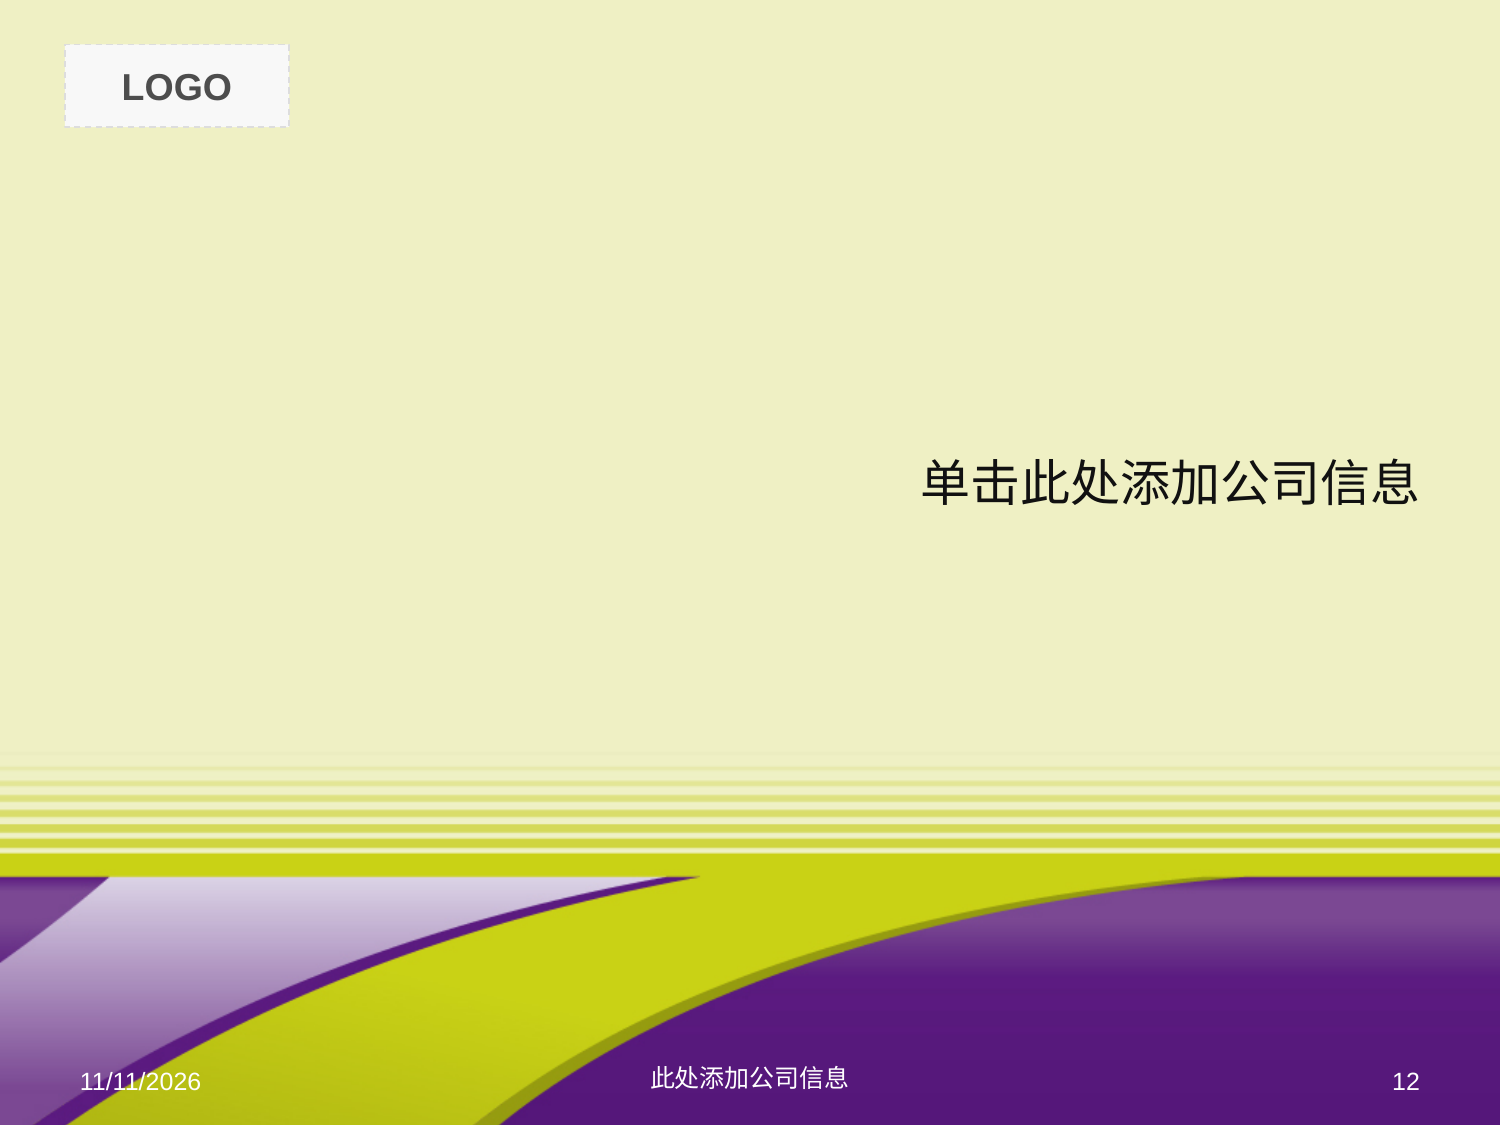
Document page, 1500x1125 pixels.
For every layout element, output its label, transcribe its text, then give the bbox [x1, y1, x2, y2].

subtitle 单击此处添加公司信息 [64, 444, 1436, 528]
picture [0, 0, 1500, 1125]
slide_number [64, 1058, 415, 1103]
footer 此处添加公司信息 [512, 1058, 988, 1103]
slide_number 12 [1085, 1058, 1436, 1103]
